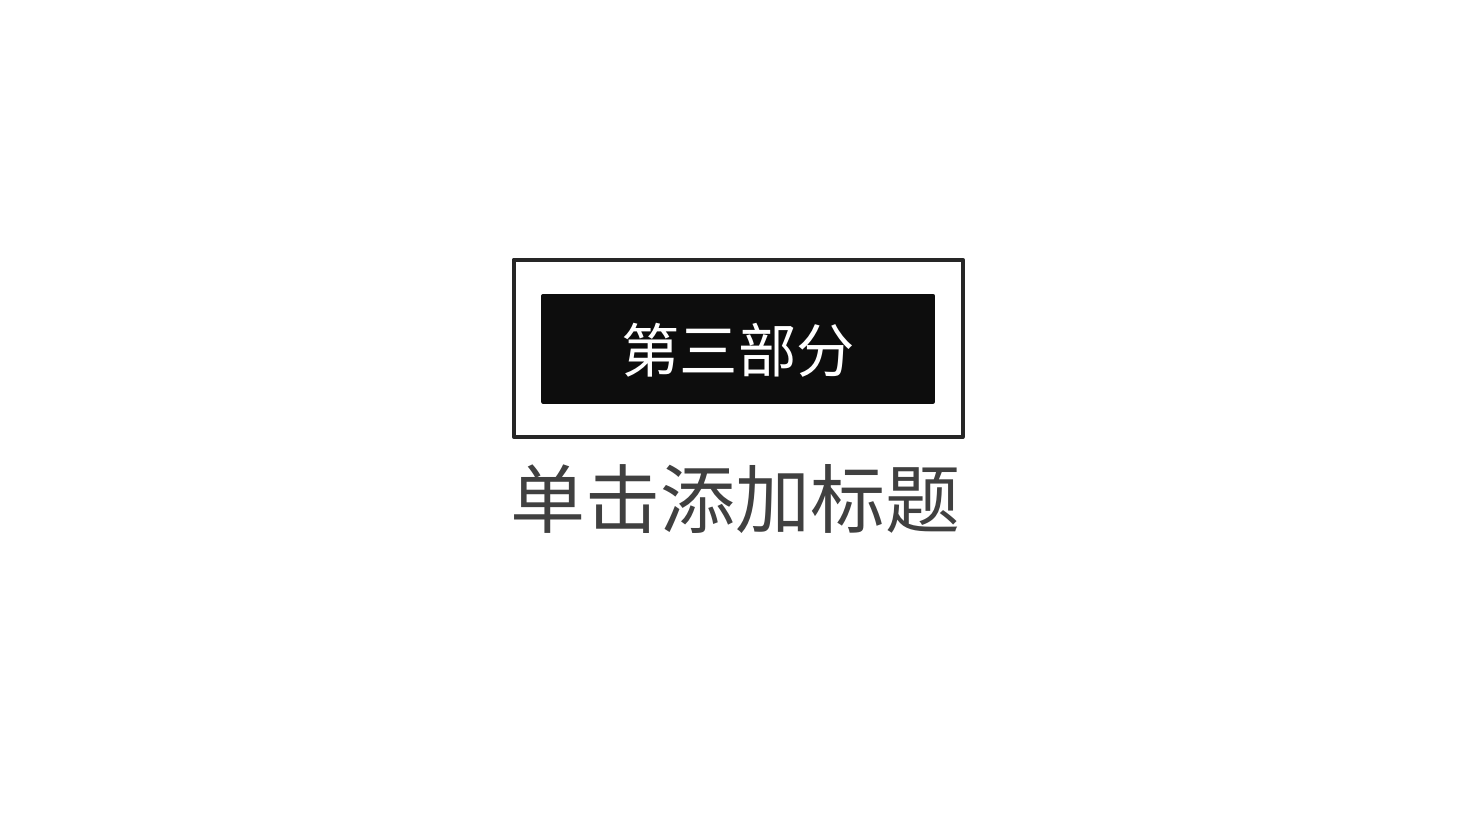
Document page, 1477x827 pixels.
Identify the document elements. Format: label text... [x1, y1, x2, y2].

text_box [512, 258, 965, 439]
text_box 第三部分 [541, 294, 935, 404]
text_box 单击添加标题 [510, 452, 961, 543]
